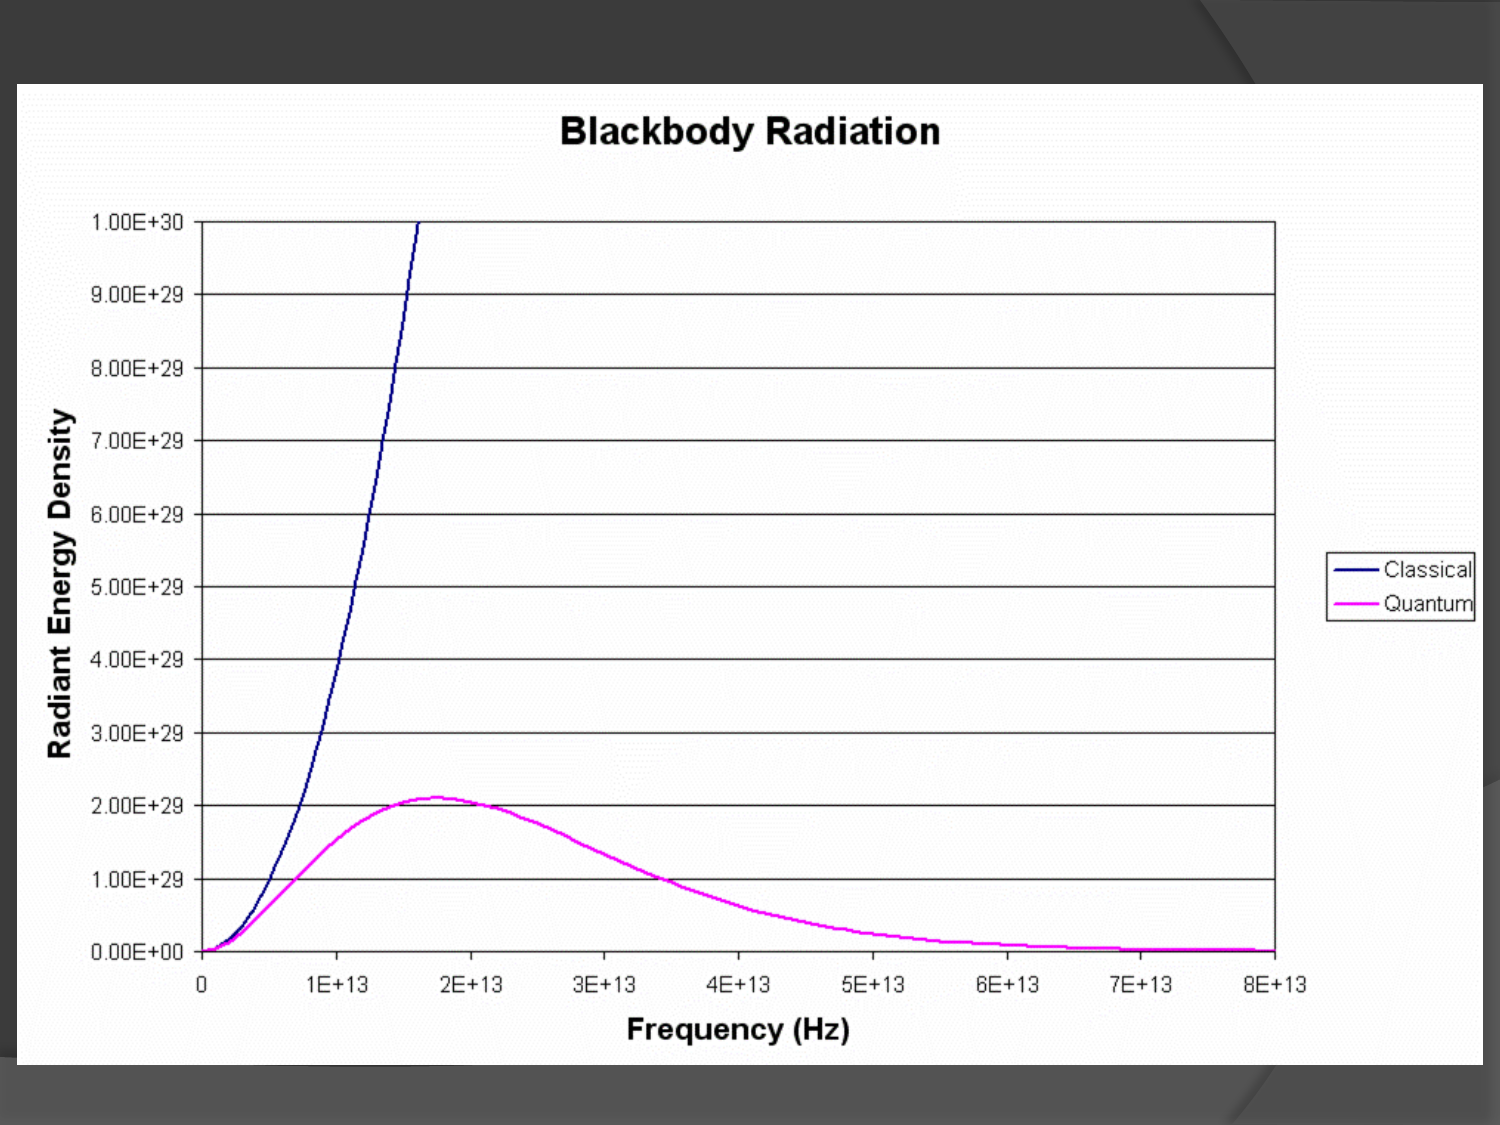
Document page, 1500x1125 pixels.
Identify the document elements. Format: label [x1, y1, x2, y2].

picture [17, 83, 1483, 1065]
